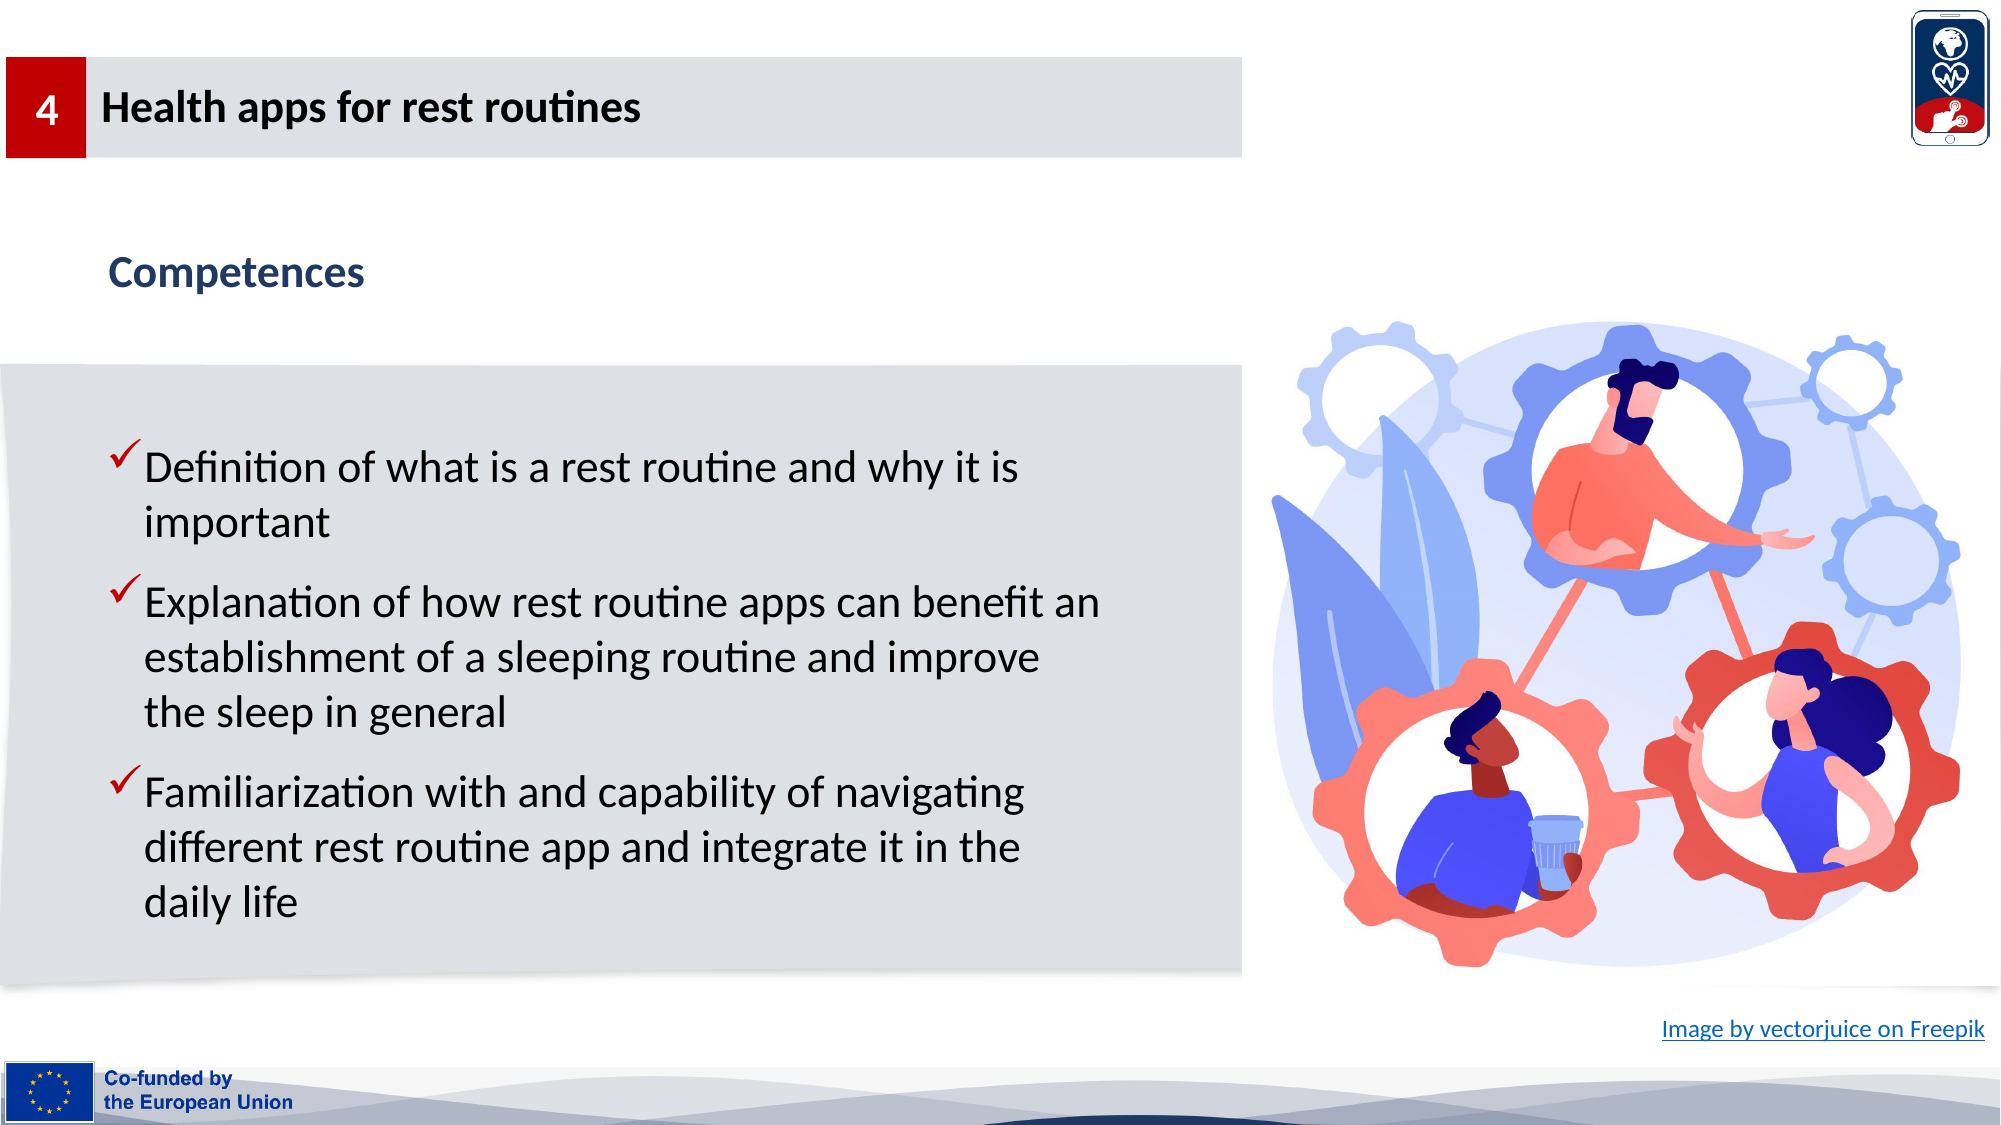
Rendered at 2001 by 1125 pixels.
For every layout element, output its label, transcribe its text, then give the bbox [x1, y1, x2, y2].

picture [1241, 302, 2000, 986]
title Competences [93, 221, 1819, 324]
list Definition of what is a rest routine and why it is important Explanation of how rest routine apps can benefit an establishment of a sleeping routine and improve the sleep in general Familiarization with and capability of navigating different rest routine app and integrate it in the daily life [91, 429, 1128, 986]
text_box [5, 56, 87, 159]
text_box 4 [20, 71, 86, 142]
picture [0, 1058, 2001, 1125]
picture [1911, 10, 1990, 146]
text_box Health apps for rest routines [86, 57, 1242, 158]
text_box Image by vectorjuice on Freepik [561, 1005, 2000, 1051]
